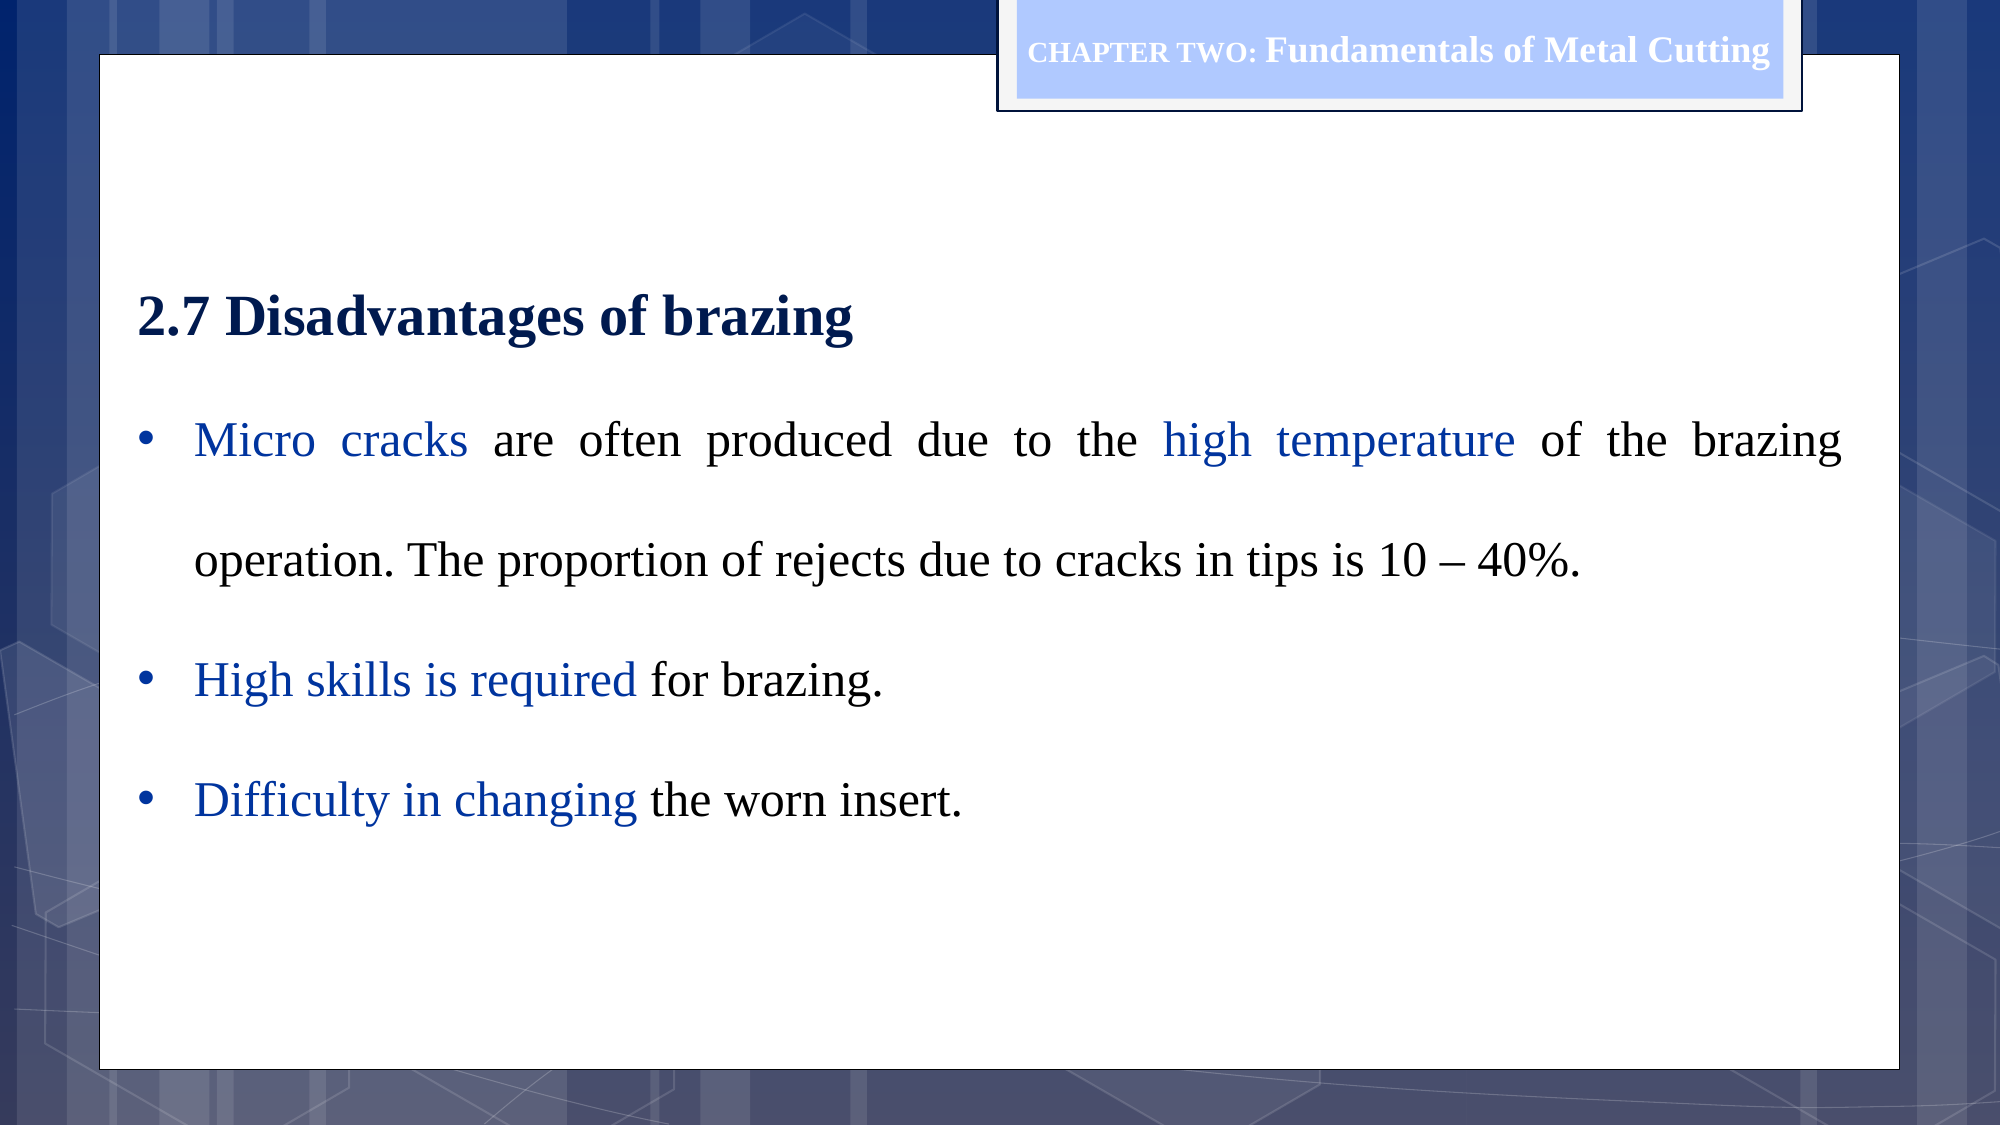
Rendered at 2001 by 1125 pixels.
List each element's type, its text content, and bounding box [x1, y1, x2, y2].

text_box 2.7 Disadvantages of brazing Micro cracks are often produced due to the high temperature of the brazing operation. The proportion of rejects due to cracks in tips is 10 – 40%. High skills is required for brazing. Difficulty in changing the worn insert. [122, 171, 1858, 835]
text_box CHAPTER TWO: Fundamentals of Metal Cutting [940, 0, 1858, 78]
